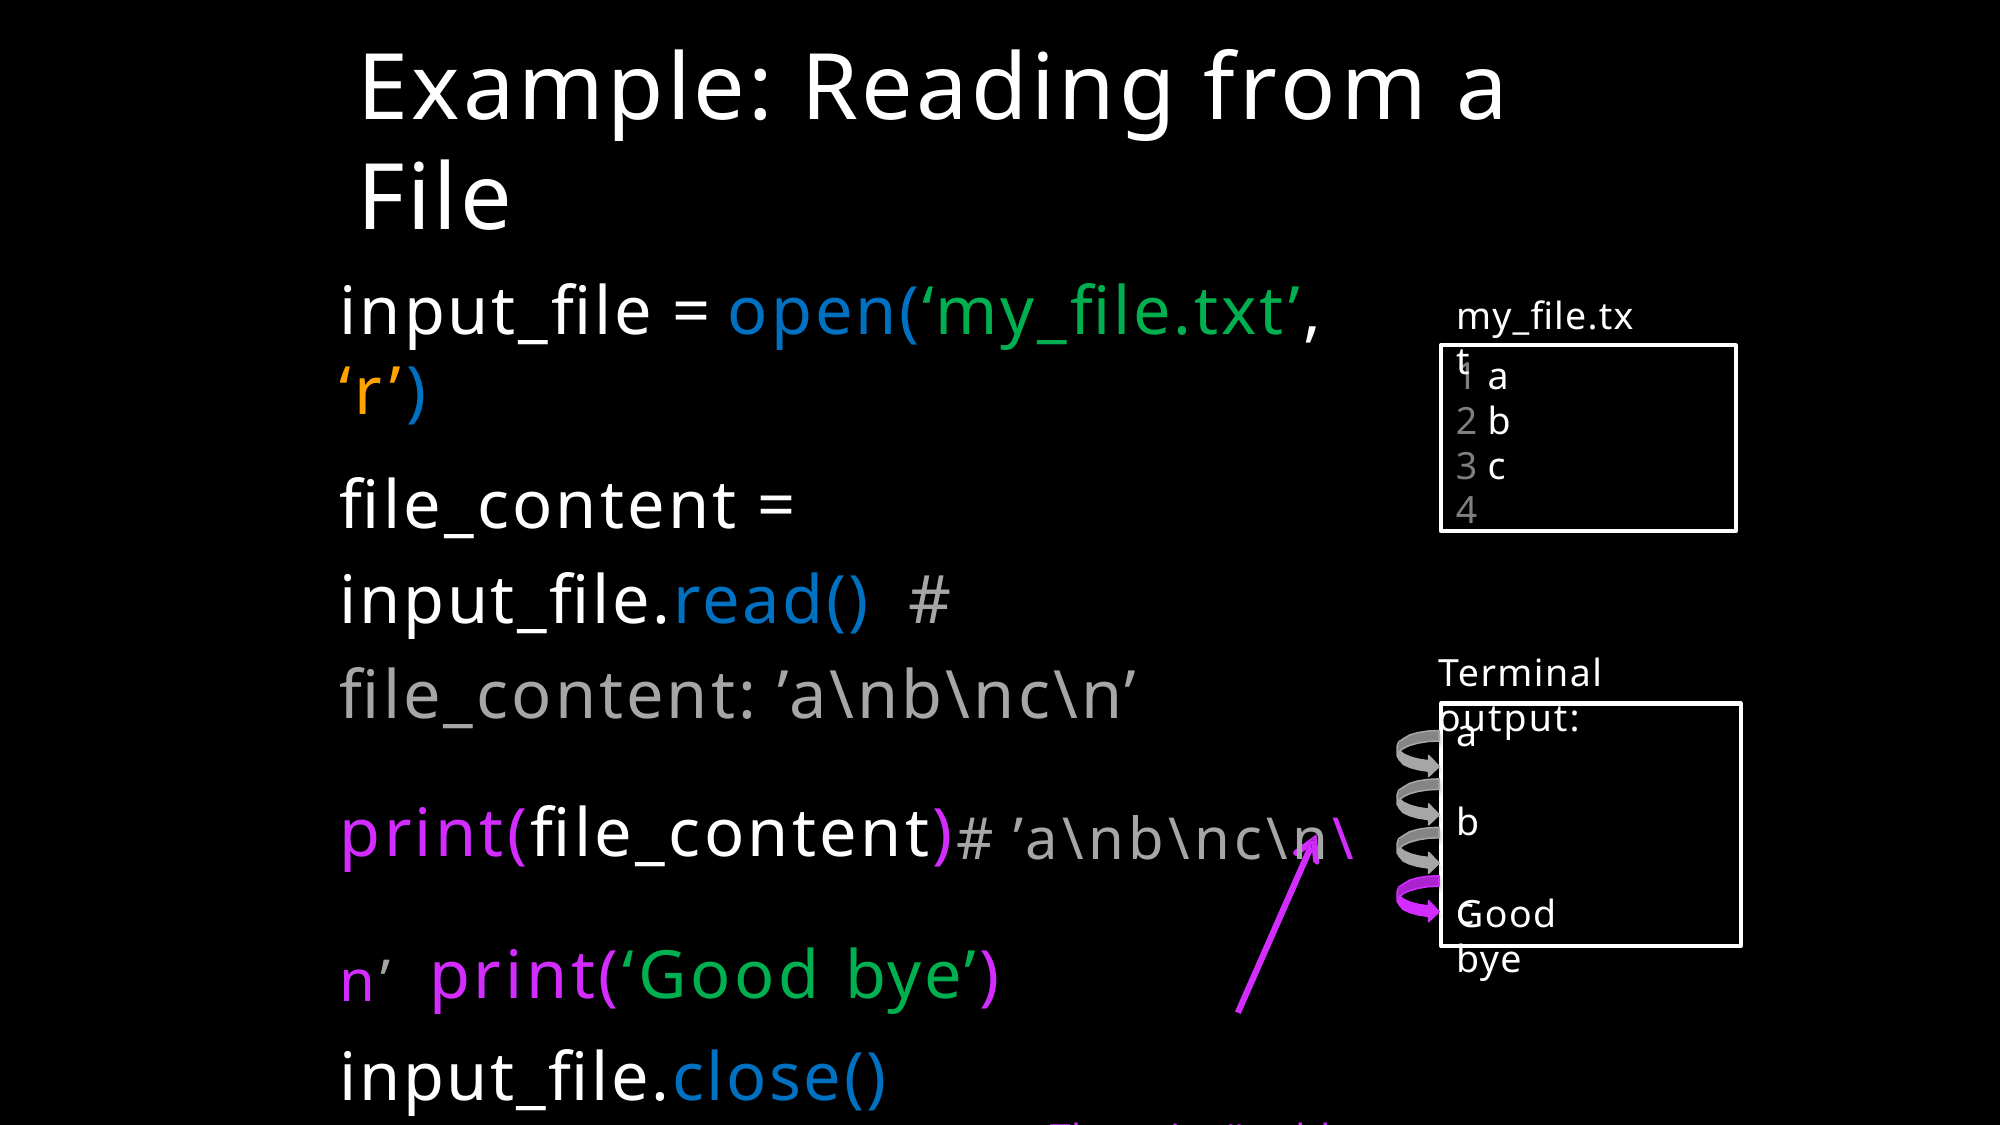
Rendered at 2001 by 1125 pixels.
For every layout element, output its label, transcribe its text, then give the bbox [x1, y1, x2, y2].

text_box a b c 4 [1441, 345, 1736, 532]
text_box my_file.txt [1453, 289, 1642, 382]
text_box a b c [1453, 739, 1482, 887]
text_box [1482, 703, 1741, 946]
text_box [1227, 802, 1351, 1024]
title Example: Reading from a File [355, 25, 1645, 248]
text_box Terminal output: [1435, 646, 1738, 739]
text_box file_content = input_file.read() # file_content: ’a\nb\nc\n’ [337, 444, 1303, 731]
text_box input_file = open(‘my_file.txt’, ‘r’) [337, 265, 1398, 428]
text_box print(file_content)# ’a\nb\nc\n\n’ print(‘Good bye’) input_file.close() The print() adds a \n [337, 731, 1415, 1125]
text_box Good bye [1453, 887, 1632, 980]
text_box [1441, 739, 1453, 946]
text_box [1389, 726, 1447, 933]
